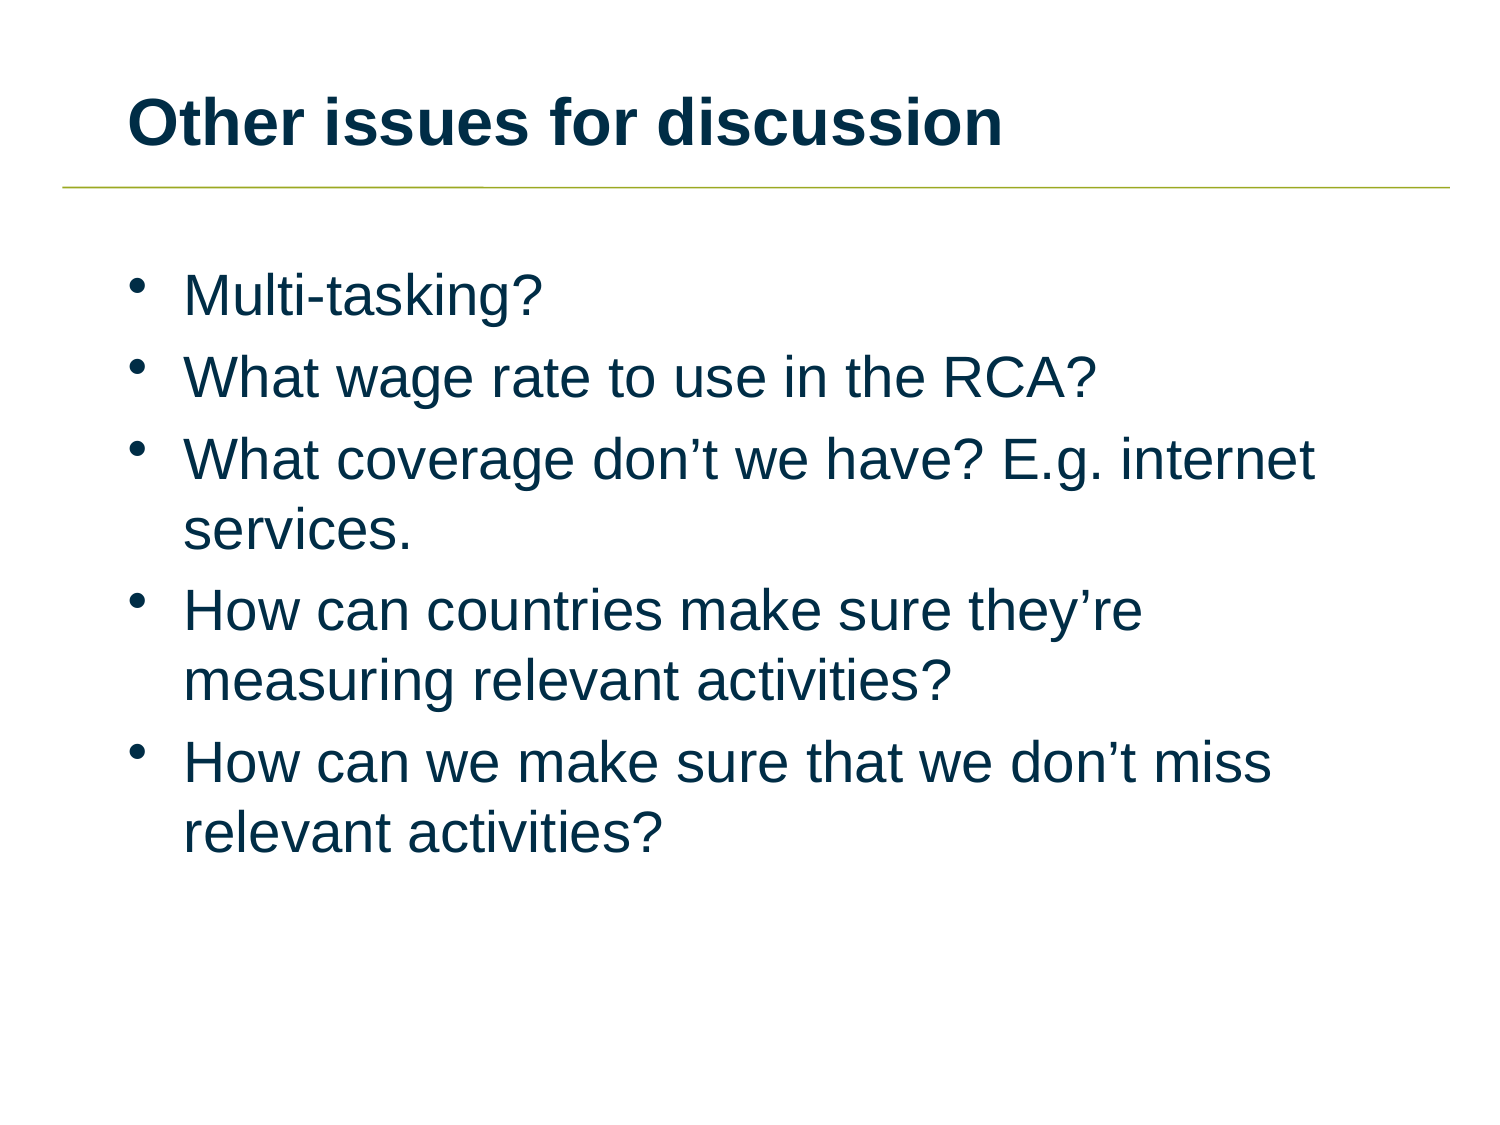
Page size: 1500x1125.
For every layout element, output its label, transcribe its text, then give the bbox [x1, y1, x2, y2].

title Other issues for discussion [112, 24, 1388, 213]
list Multi-tasking? What wage rate to use in the RCA? What coverage don’t we have? E.g. internet services. How can countries make sure they’re measuring relevant activities? How can we make sure that we don’t miss relevant activities? [112, 249, 1388, 1001]
